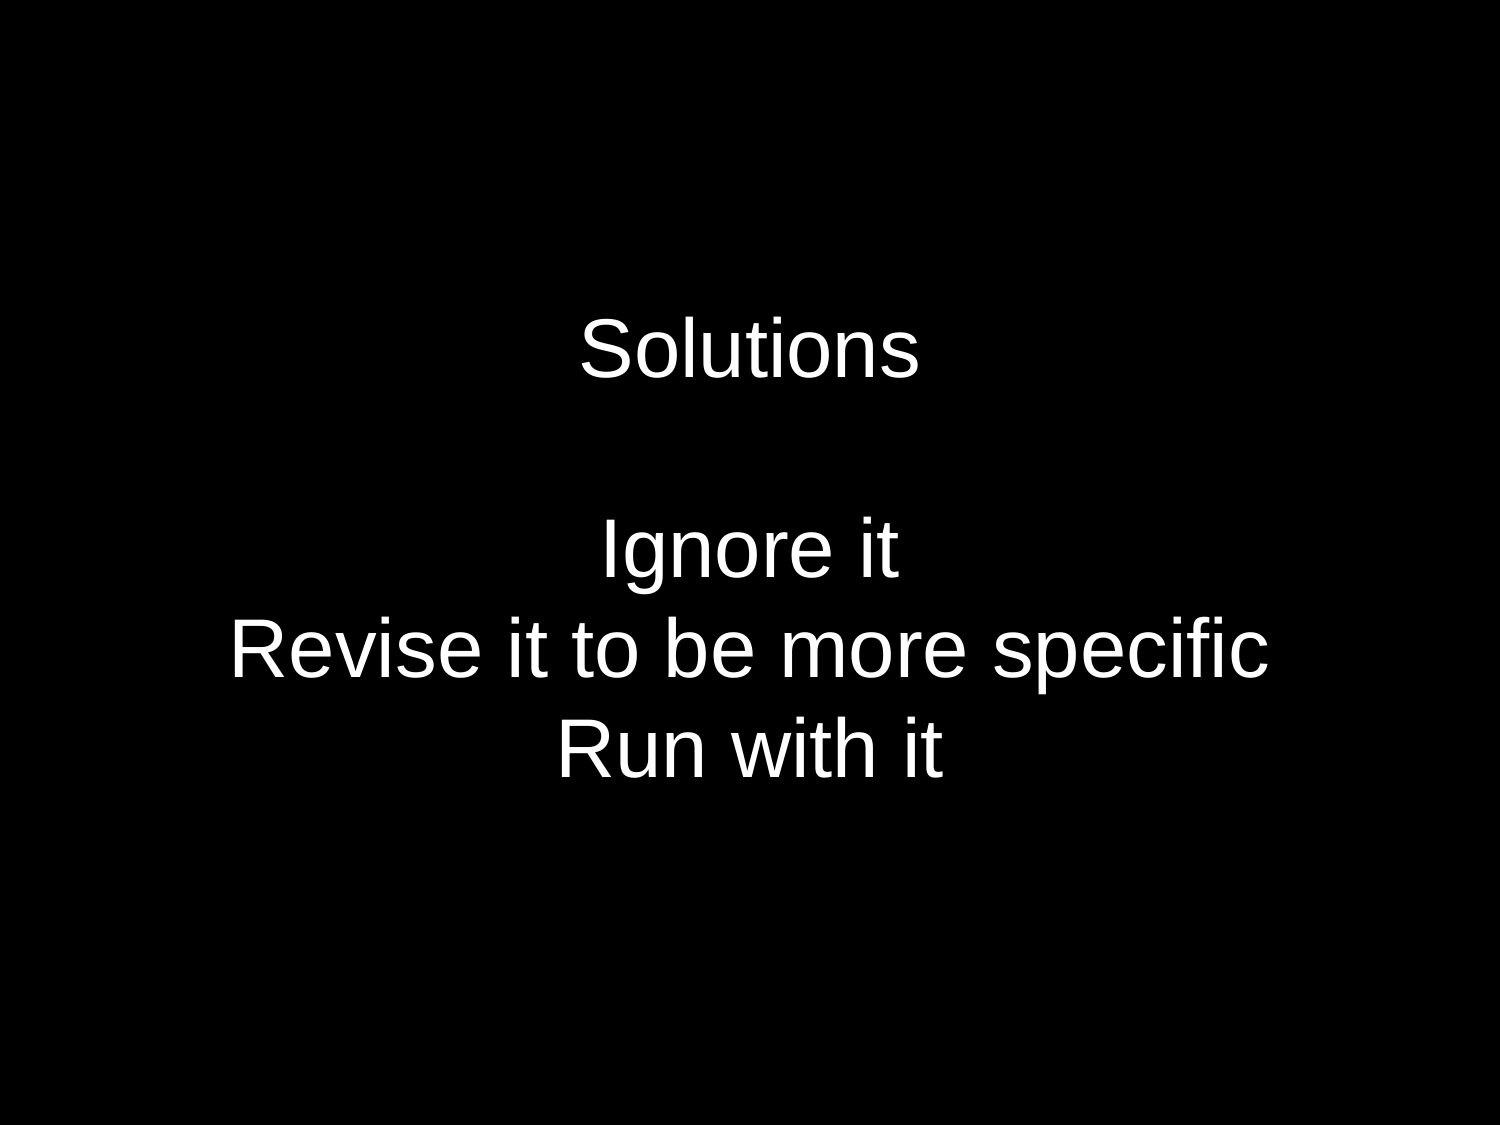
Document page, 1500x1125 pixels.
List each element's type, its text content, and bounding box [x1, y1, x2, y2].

title Solutions Ignore it Revise it to be more specific Run with it [74, 449, 1426, 638]
